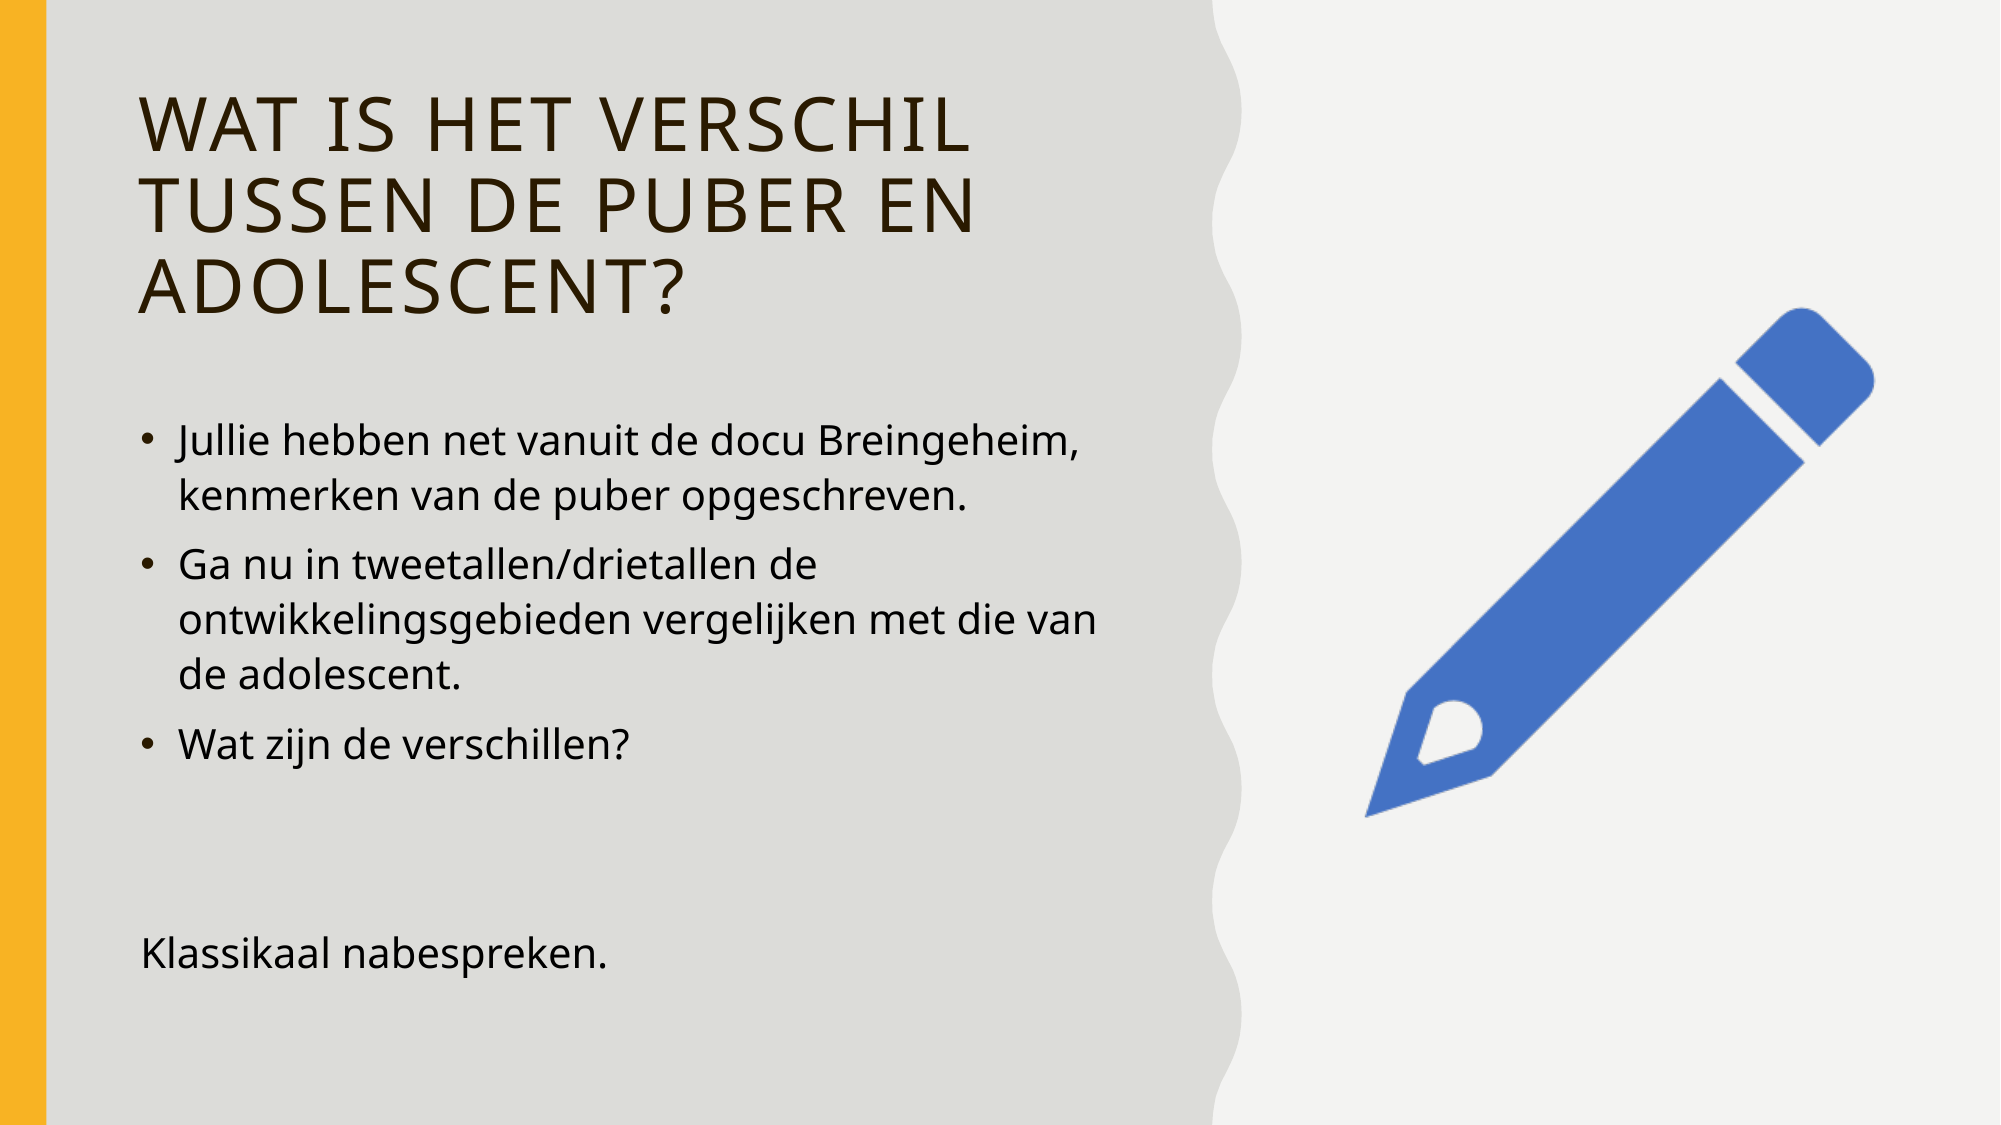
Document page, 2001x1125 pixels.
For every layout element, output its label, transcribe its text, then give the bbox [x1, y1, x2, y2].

title Wat is het verschil tussen de puber en adolescent? [123, 79, 1164, 349]
text_box [0, 0, 47, 1125]
list Jullie hebben net vanuit de docu Breingeheim, kenmerken van de puber opgeschreven. Ga nu in tweetallen/drietallen de ontwikkelingsgebieden vergelijken met die van de adolescent. Wat zijn de verschillen? Klassikaal nabespreken. [125, 400, 1160, 1046]
picture [1320, 262, 1921, 863]
text_box [1213, 0, 2000, 1125]
text_box [47, 0, 1242, 1125]
